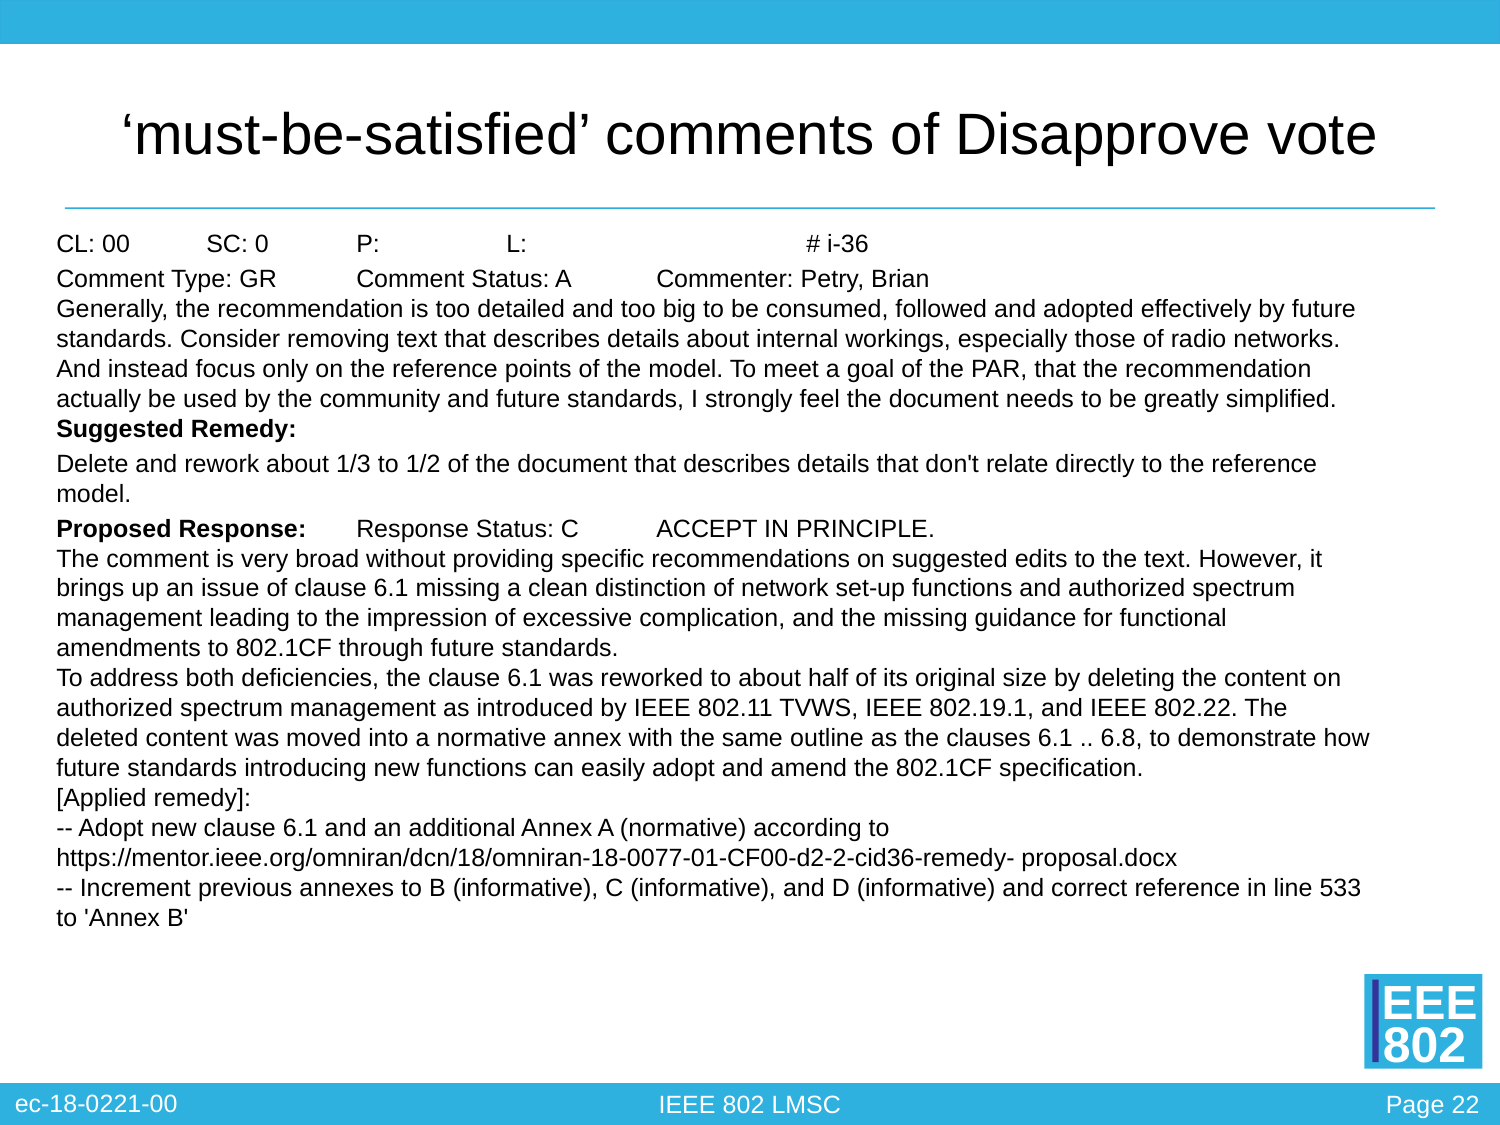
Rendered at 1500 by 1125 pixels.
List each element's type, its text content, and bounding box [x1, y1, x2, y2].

title ‘must-be-satisfied’ comments of Disapprove vote [75, 66, 1425, 197]
list CL: 00 SC: 0 P: L: # i-36 Comment Type: GR Comment Status: A Commenter: Petry, Brian Generally, the recommendation is too detailed and too big to be consumed, followed and adopted effectively by future standards. Consider removing text that describes details about internal workings, especially those of radio networks. And instead focus only on the reference points of the model. To meet a goal of the PAR, that the recommendation actually be used by the community and future standards, I strongly feel the document needs to be greatly simplified. Suggested Remedy: Delete and rework about 1/3 to 1/2 of the document that describes details that don't relate directly to the reference model. Proposed Response: Response Status: C ACCEPT IN PRINCIPLE. The comment is very broad without providing specific recommendations on suggested edits to the text. However, it brings up an issue of clause 6.1 missing a clean distinction of network set-up functions and authorized spectrum management leading to the impression of excessive complication, and the missing guidance for functional amendments to 802.1CF through future standards. To address both deficiencies, the clause 6.1 was reworked to about half of its original size by deleting the content on authorized spectrum management as introduced by IEEE 802.11 TVWS, IEEE 802.19.1, and IEEE 802.22. The deleted content was moved into a normative annex with the same outline as the clauses 6.1 .. 6.8, to demonstrate how future standards introducing new functions can easily adopt and amend the 802.1CF specification. [Applied remedy]: -- Adopt new clause 6.1 and an additional Annex A (normative) according to https://mentor.ieee.org/omniran/dcn/18/omniran-18-0077-01-CF00-d2-2-cid36-remedy- proposal.docx -- Increment previous annexes to B (informative), C (informative), and D (informative) and correct reference in line 533 to 'Annex B' [41, 220, 1392, 1050]
